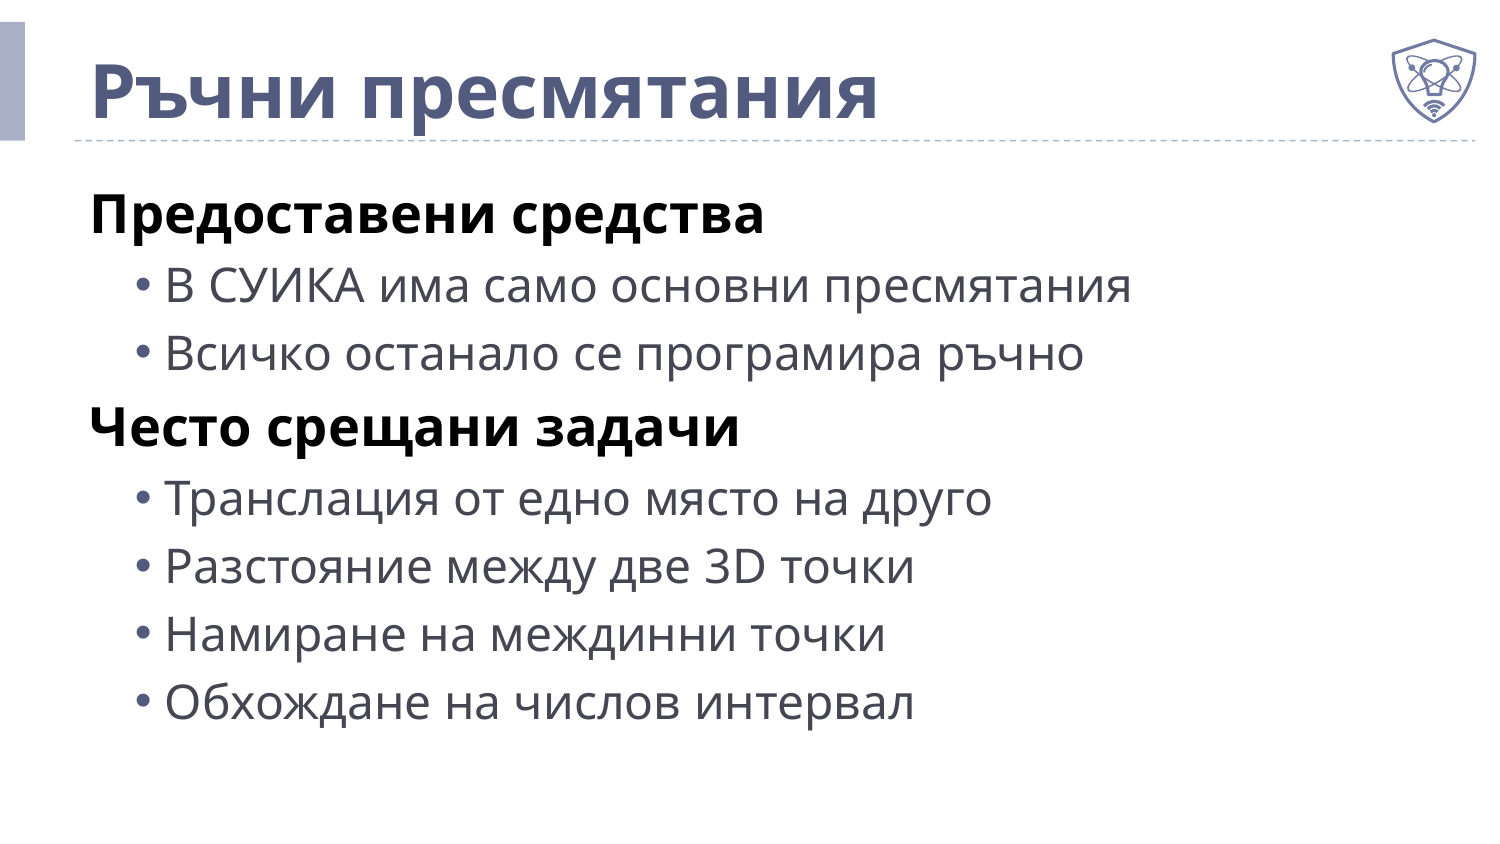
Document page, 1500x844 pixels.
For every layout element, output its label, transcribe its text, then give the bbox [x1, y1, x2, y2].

title Ръчни пресмятания [75, 18, 1475, 141]
list Предоставени средства В СУИКА има само основни пресмятания Всичко останало се програмира ръчно Често срещани задачи Транслация от едно място на друго Разстояние между две 3D точки Намиране на междинни точки Обхождане на числов интервал [75, 171, 1475, 835]
